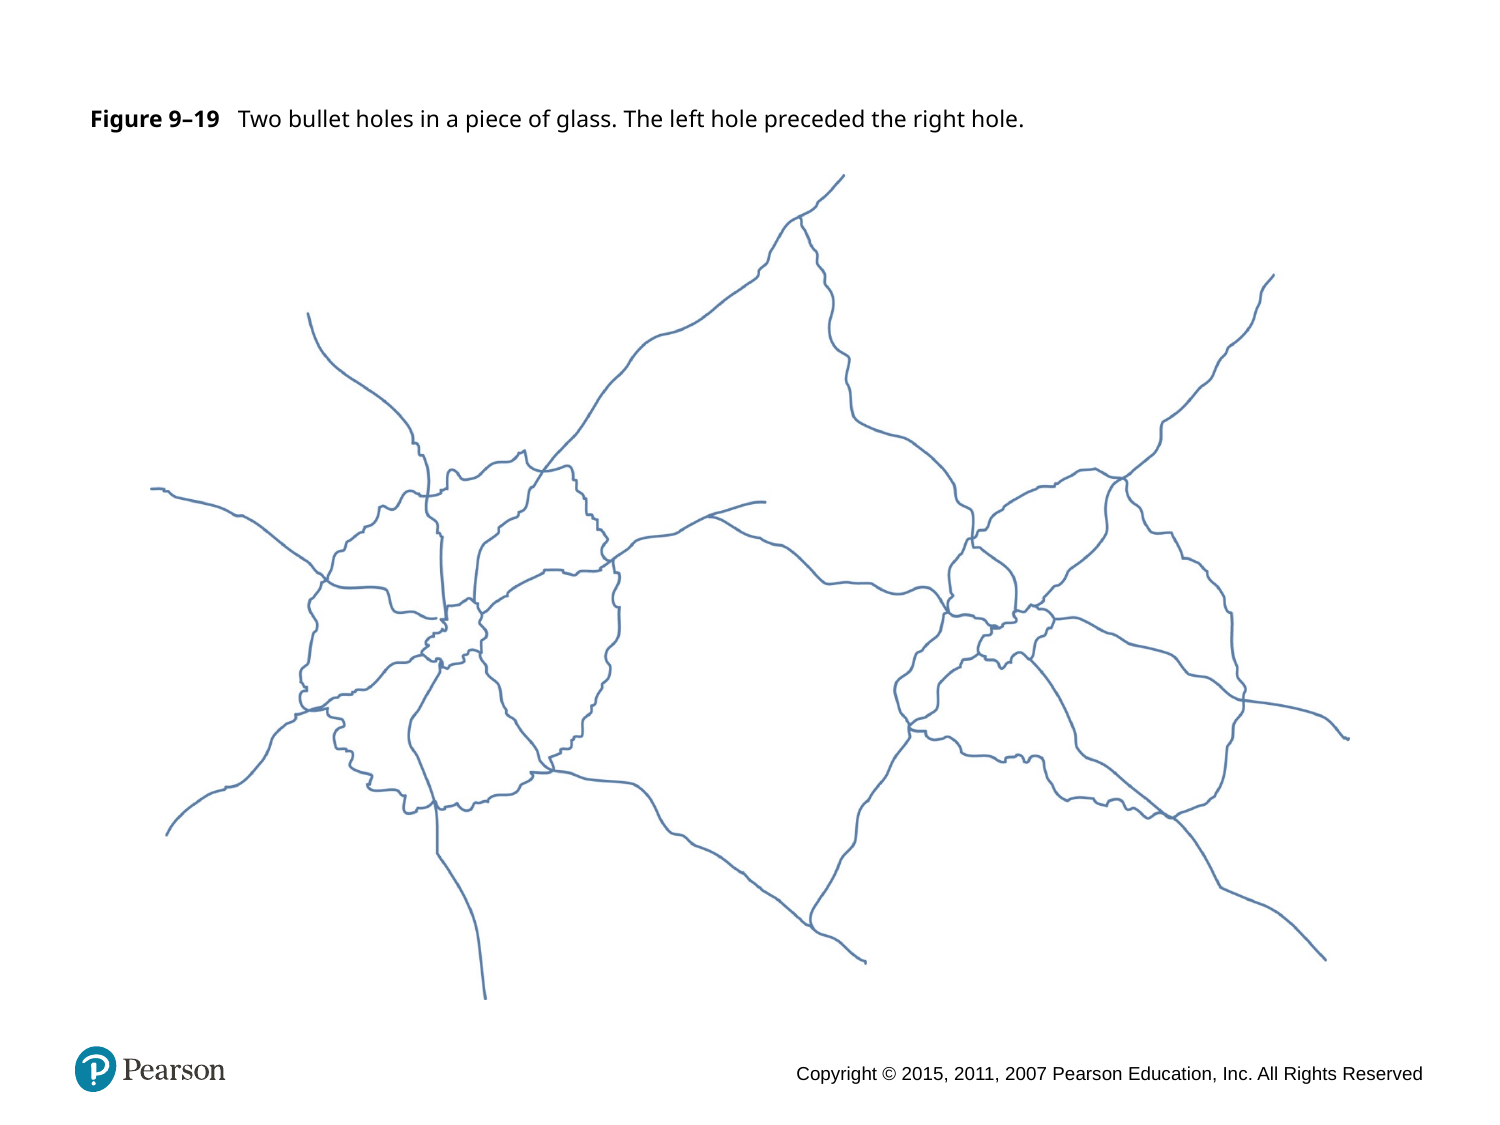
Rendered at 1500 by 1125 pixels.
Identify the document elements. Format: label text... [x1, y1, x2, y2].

title Figure 9–19 Two bullet holes in a piece of glass. The left hole preceded the right hole. [74, 62, 1426, 176]
picture [149, 174, 1350, 1001]
